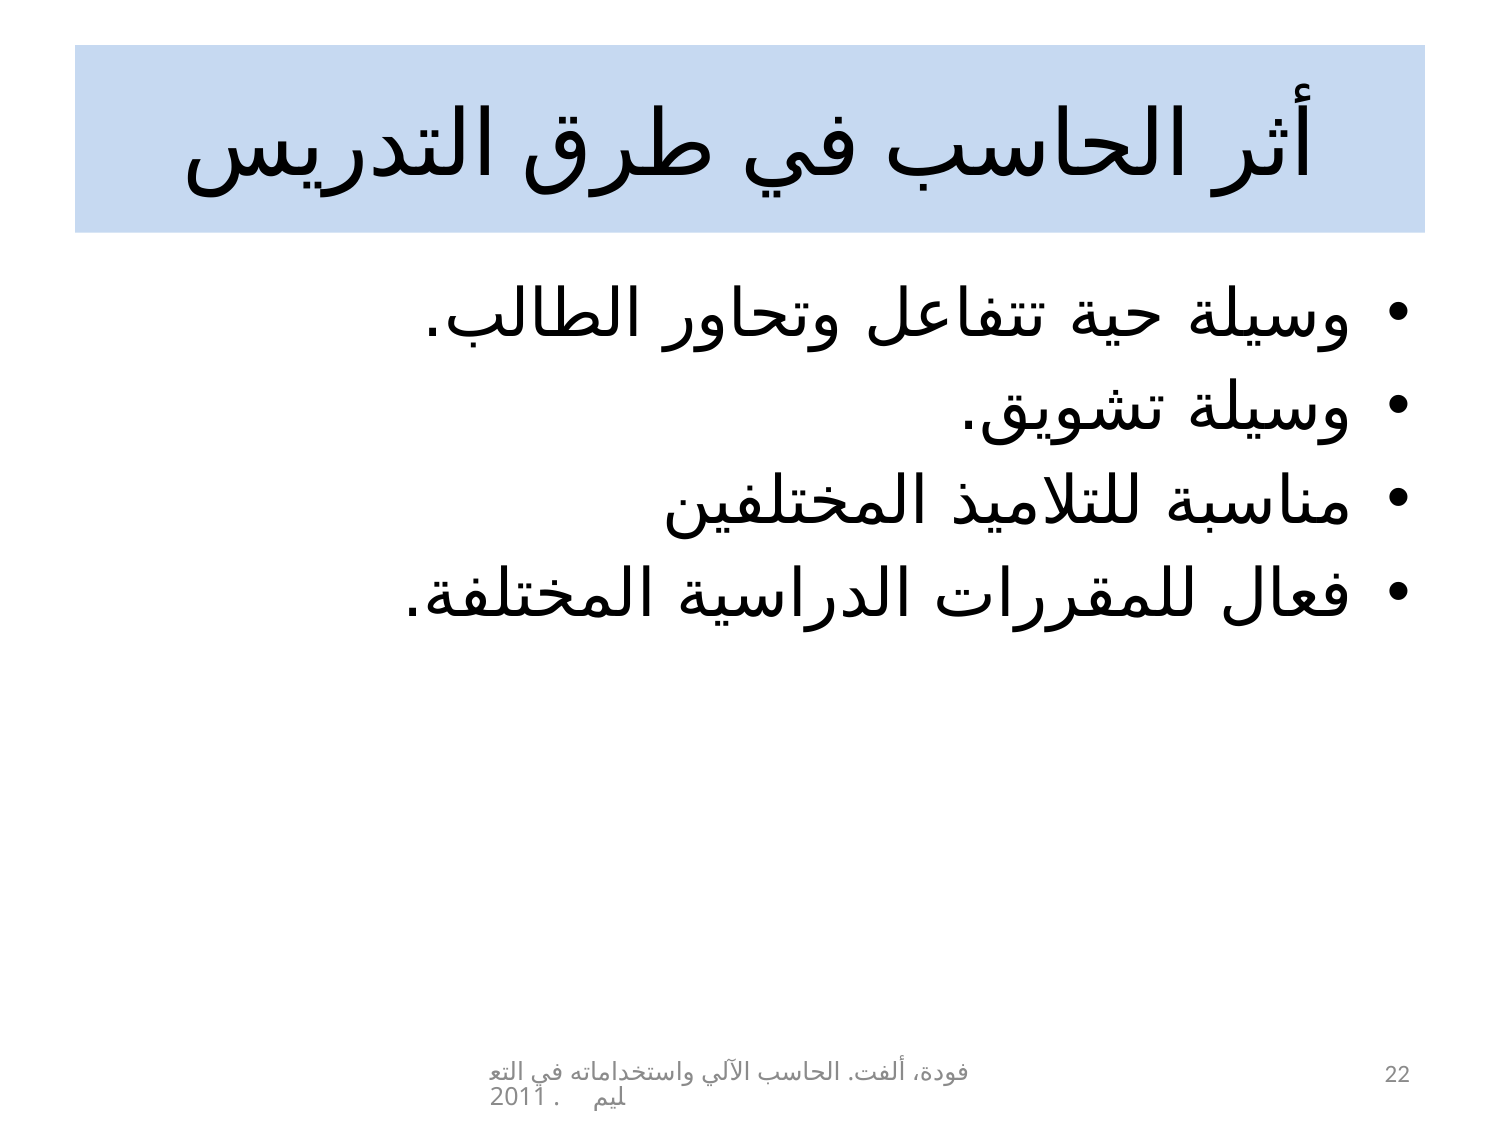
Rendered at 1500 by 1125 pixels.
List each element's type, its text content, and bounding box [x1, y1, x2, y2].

footer فودة، ألفت. الحاسب الآلي واستخداماته في التعليم. 2011 [474, 1042, 988, 1103]
slide_number 22 [1074, 1042, 1425, 1103]
title أثر الحاسب في طرق التدريس [75, 45, 1425, 233]
list وسيلة حية تتفاعل وتحاور الطالب. وسيلة تشويق. مناسبة للتلاميذ المختلفين فعال للمقررات الدراسية المختلفة. [75, 262, 1425, 1005]
